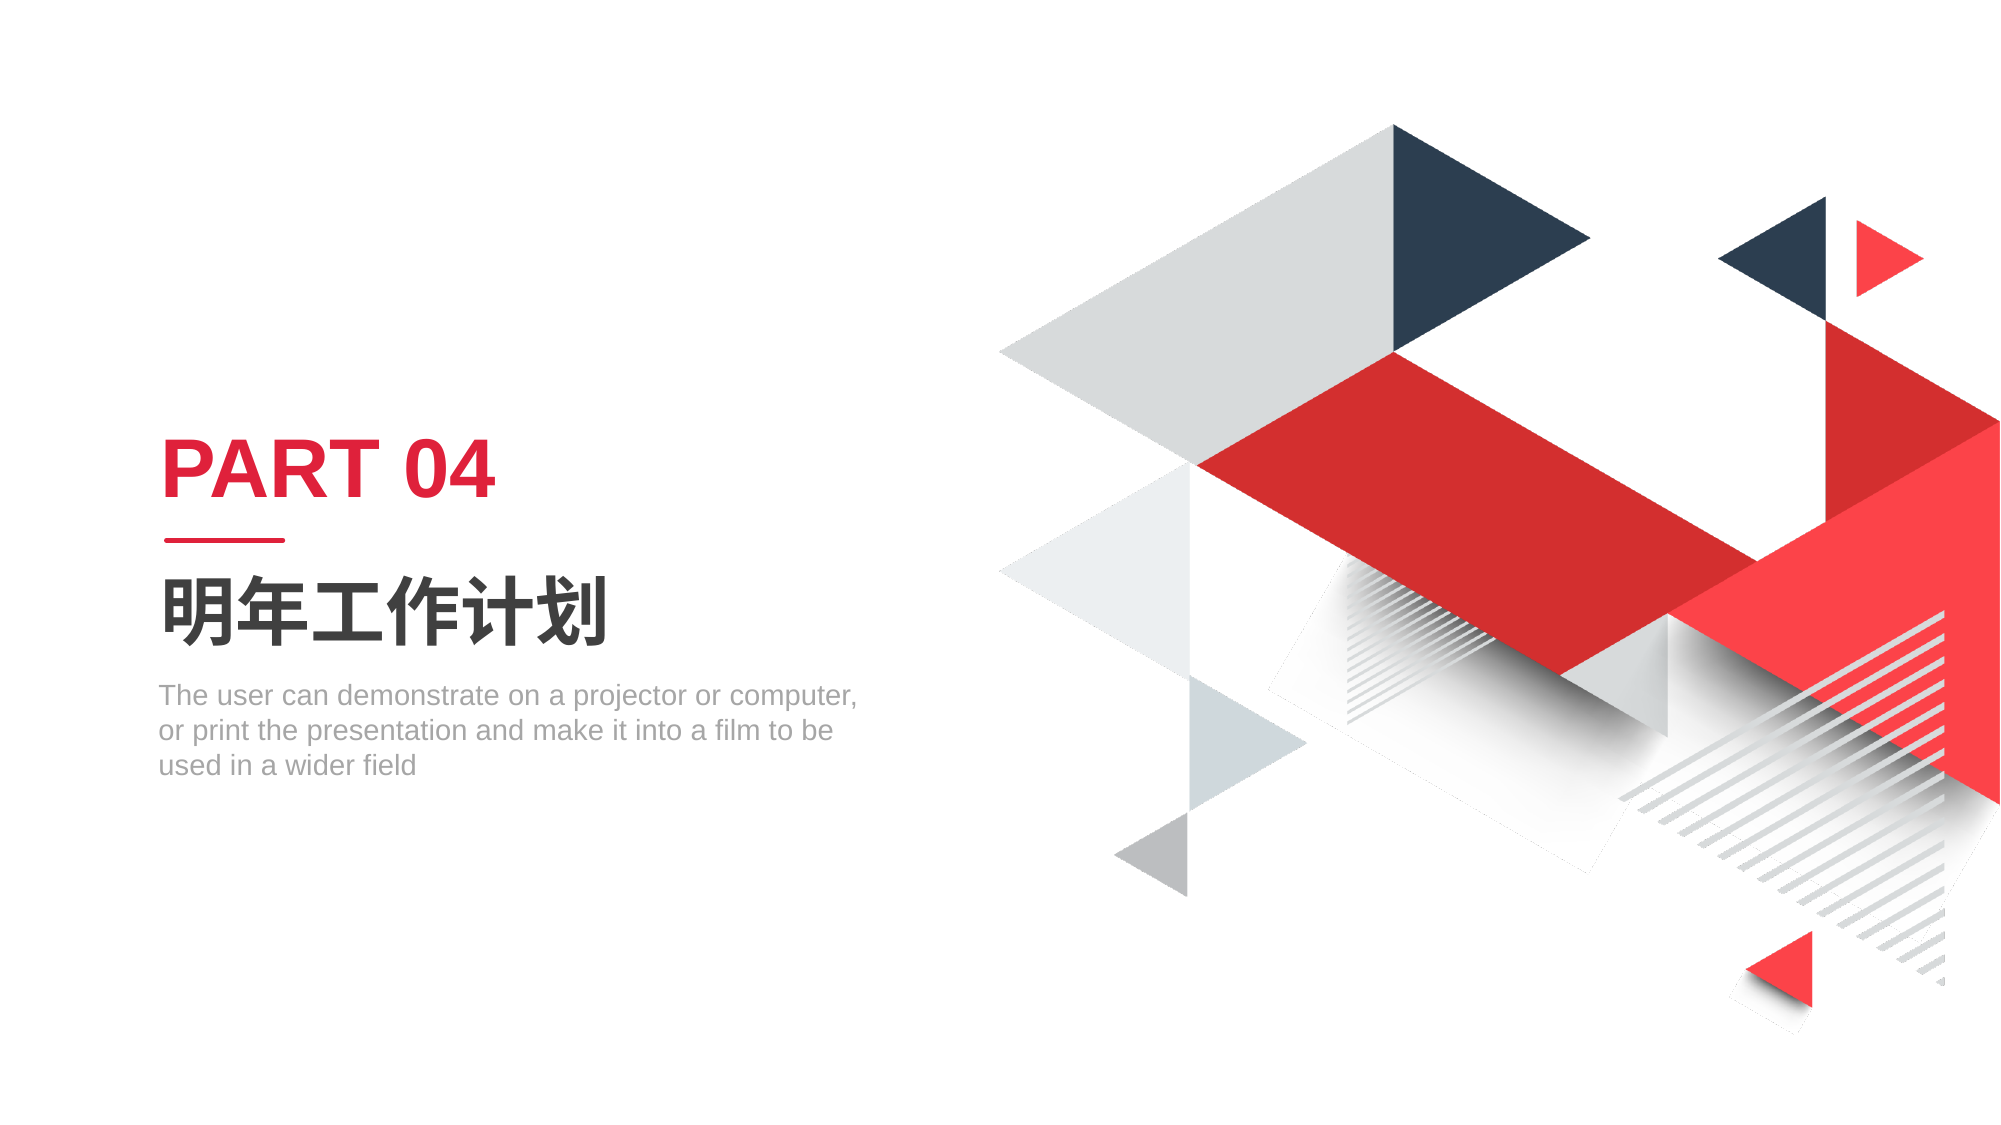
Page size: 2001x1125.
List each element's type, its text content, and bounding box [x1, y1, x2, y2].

text_box PART 04 [145, 407, 512, 522]
text_box 明年工作计划 [145, 557, 626, 663]
picture [999, 124, 2000, 1035]
text_box The user can demonstrate on a projector or computer, or print the presentation and make it into a film to be used in a wider field [143, 669, 888, 789]
